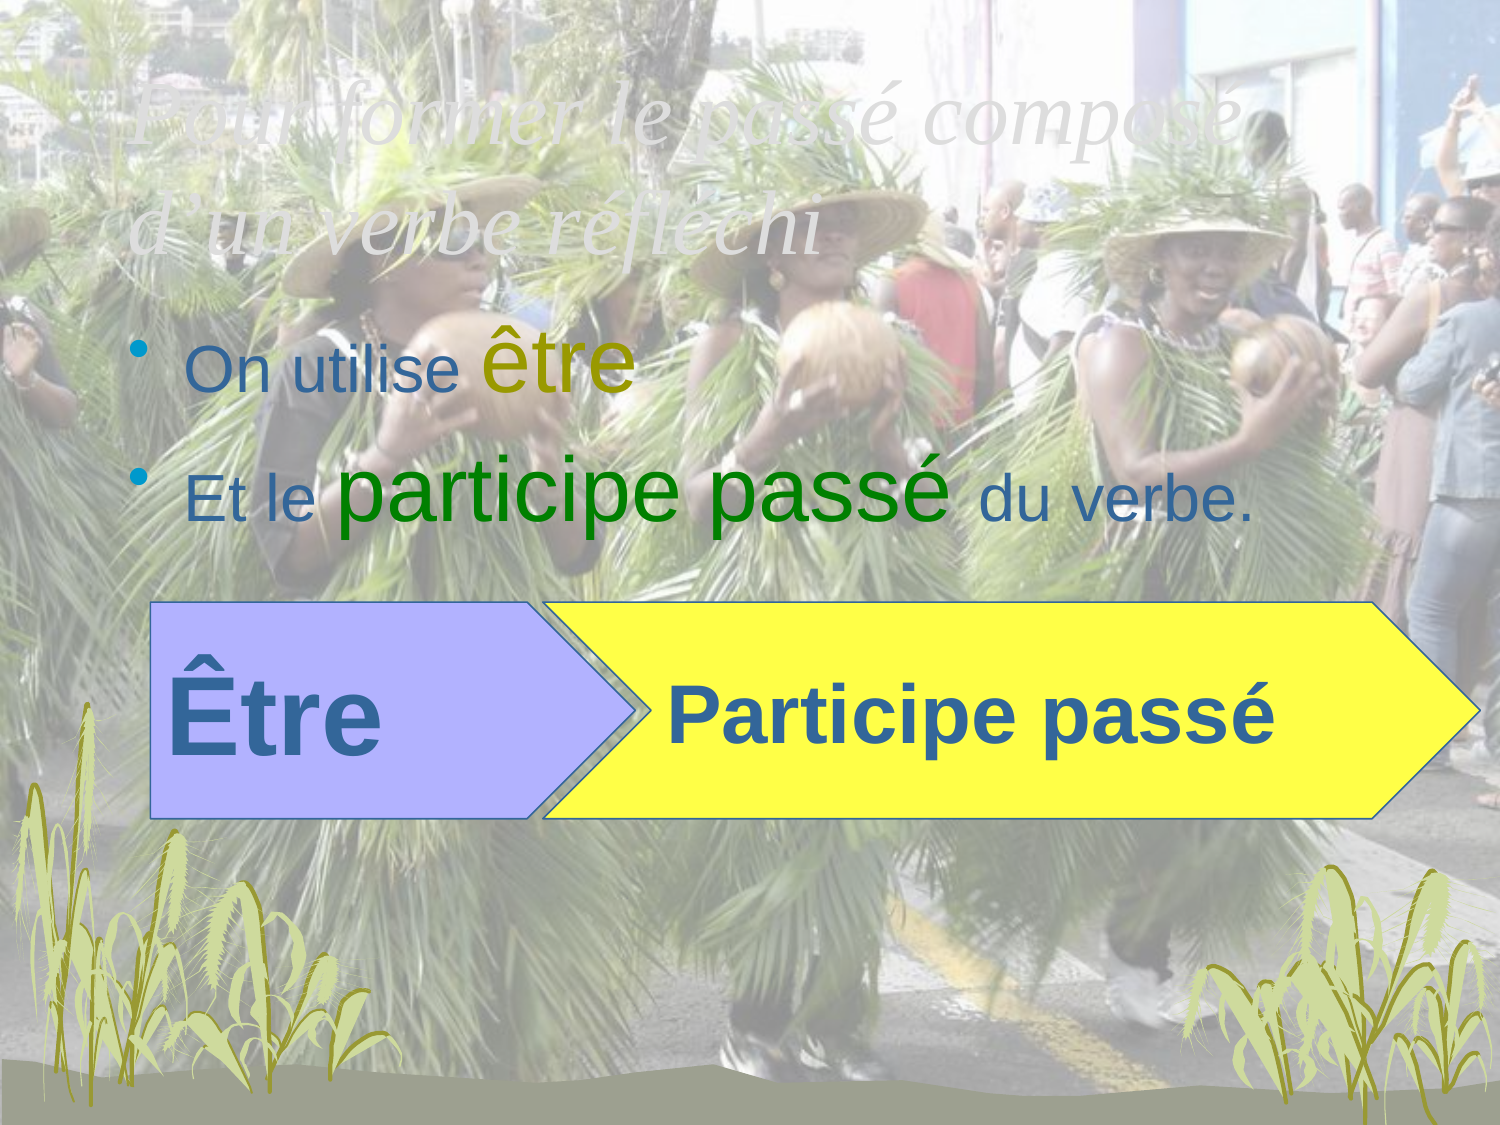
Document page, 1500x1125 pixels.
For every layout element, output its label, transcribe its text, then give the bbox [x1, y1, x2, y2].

text_box Être [150, 602, 636, 819]
text_box Participe passé [542, 602, 1481, 819]
list On utilise être Et le participe passé du verbe. [112, 293, 1388, 969]
title Pour former le passé composé d’un verbe réfléchi [112, 68, 1388, 257]
